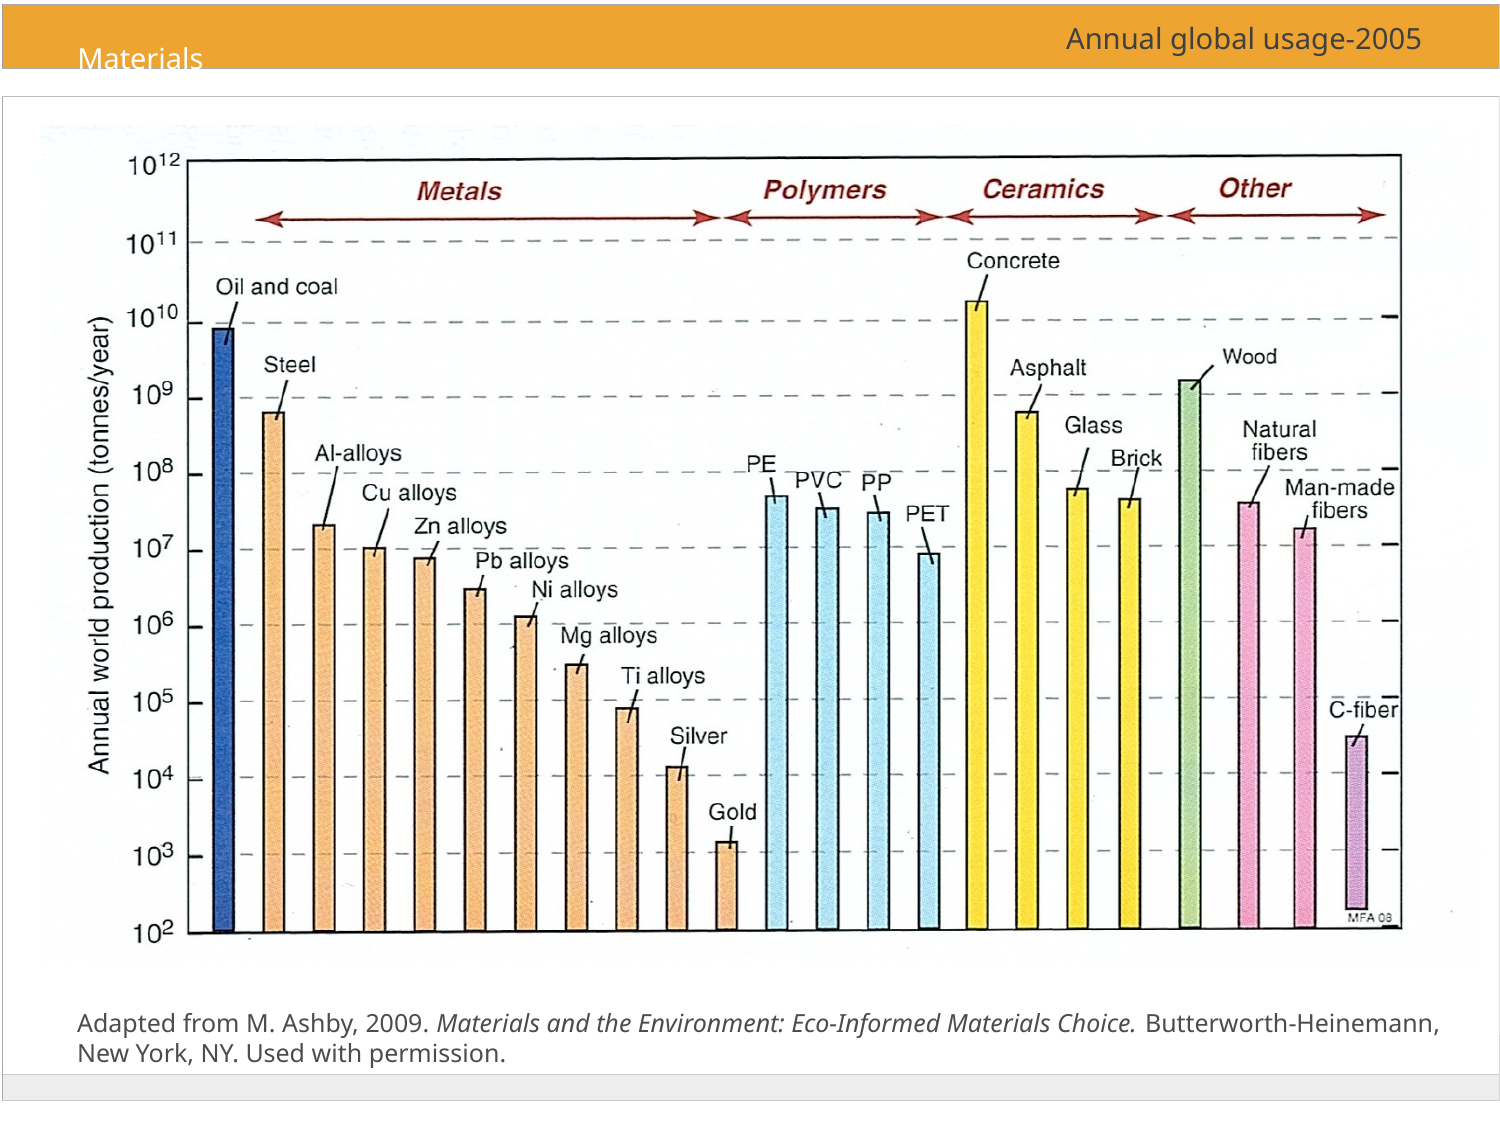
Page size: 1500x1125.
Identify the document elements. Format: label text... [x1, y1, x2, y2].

text_box Adapted from M. Ashby, 2009. Materials and the Environment: Eco-Informed Materials Choice. Butterworth-Heinemann, New York, NY. Used with permission. [62, 999, 1475, 1075]
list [39, 124, 1481, 963]
title Annual global usage-2005 [587, 12, 1438, 63]
picture [0, 0, 1500, 1101]
